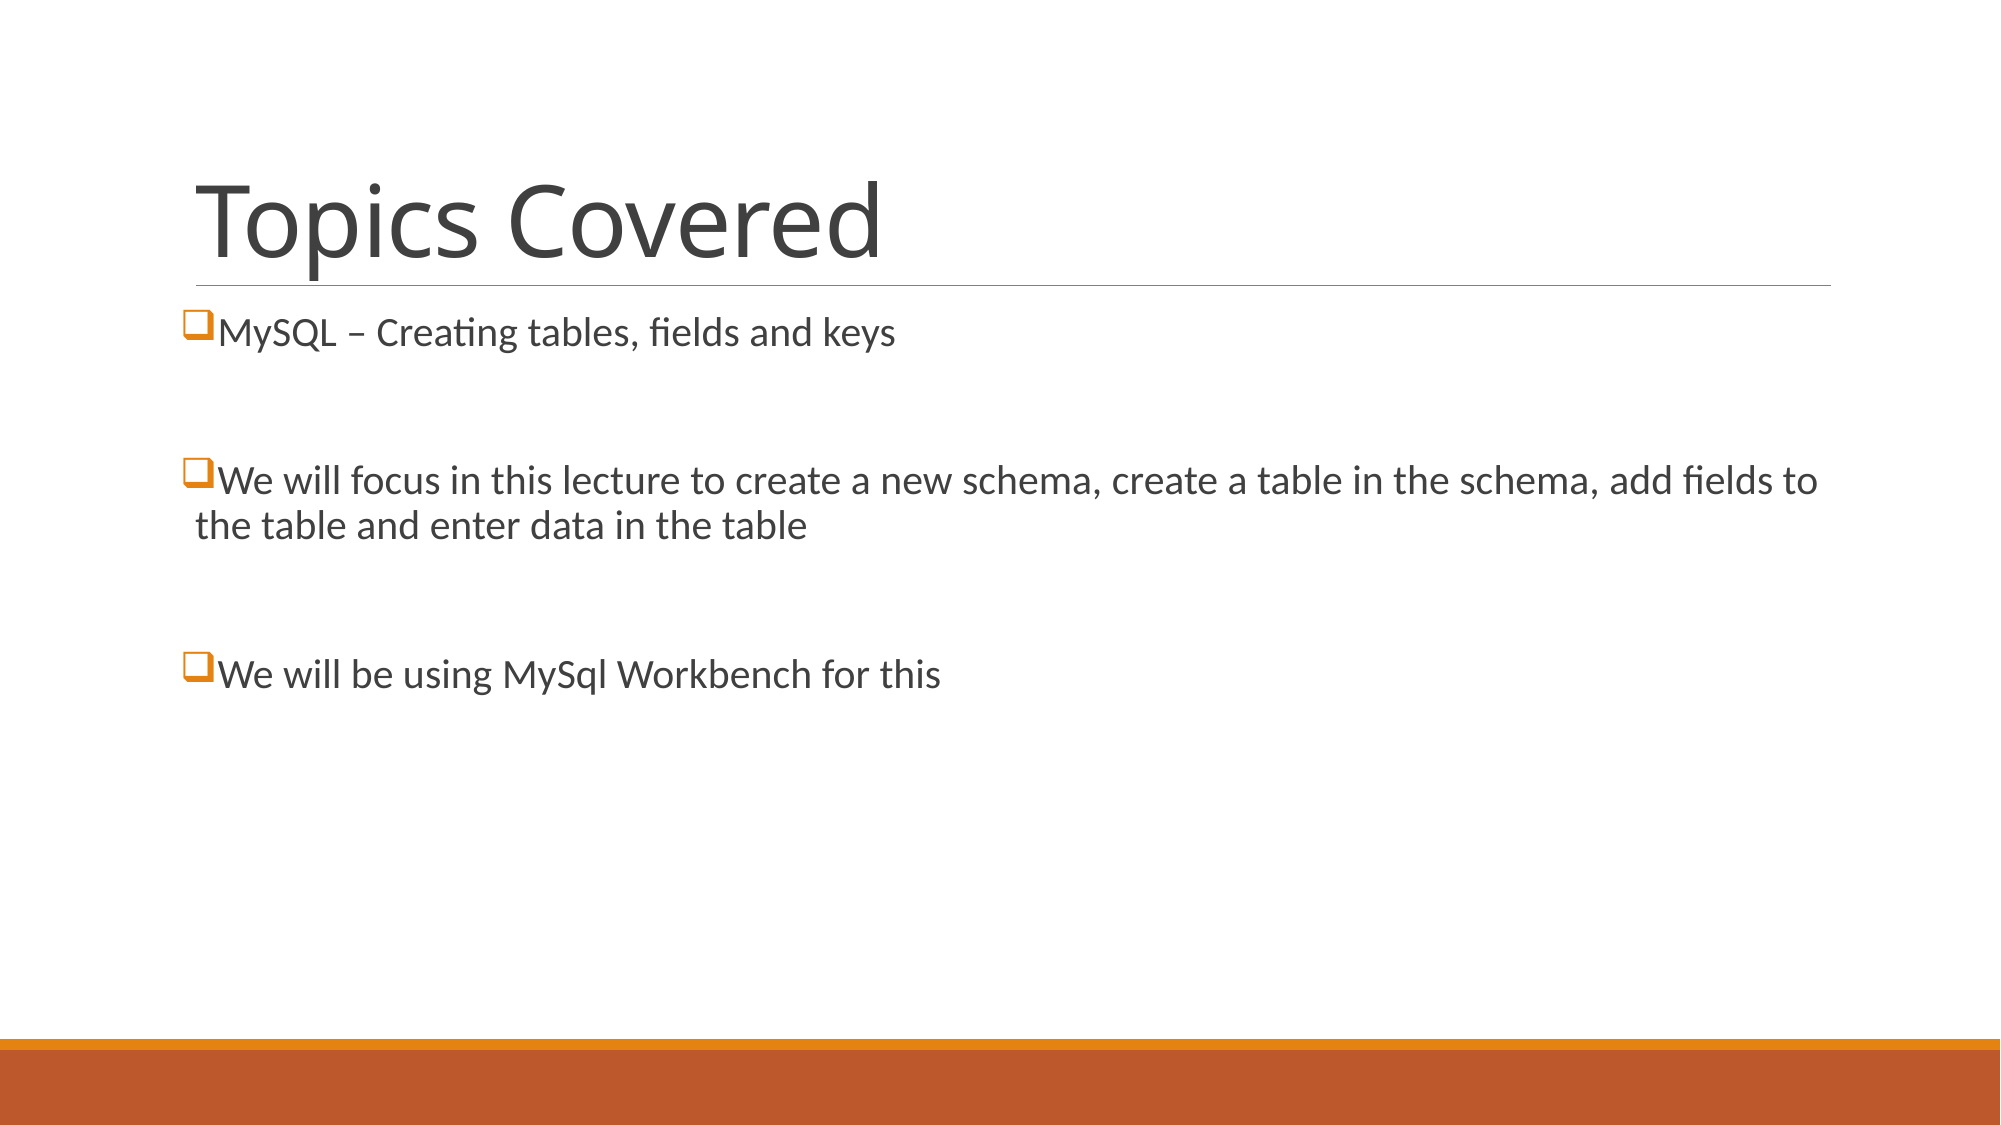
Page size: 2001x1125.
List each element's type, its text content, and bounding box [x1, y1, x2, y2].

title Topics Covered [180, 47, 1830, 285]
list MySQL – Creating tables, fields and keys We will focus in this lecture to create a new schema, create a table in the schema, add fields to the table and enter data in the table We will be using MySql Workbench for this [180, 302, 1830, 963]
